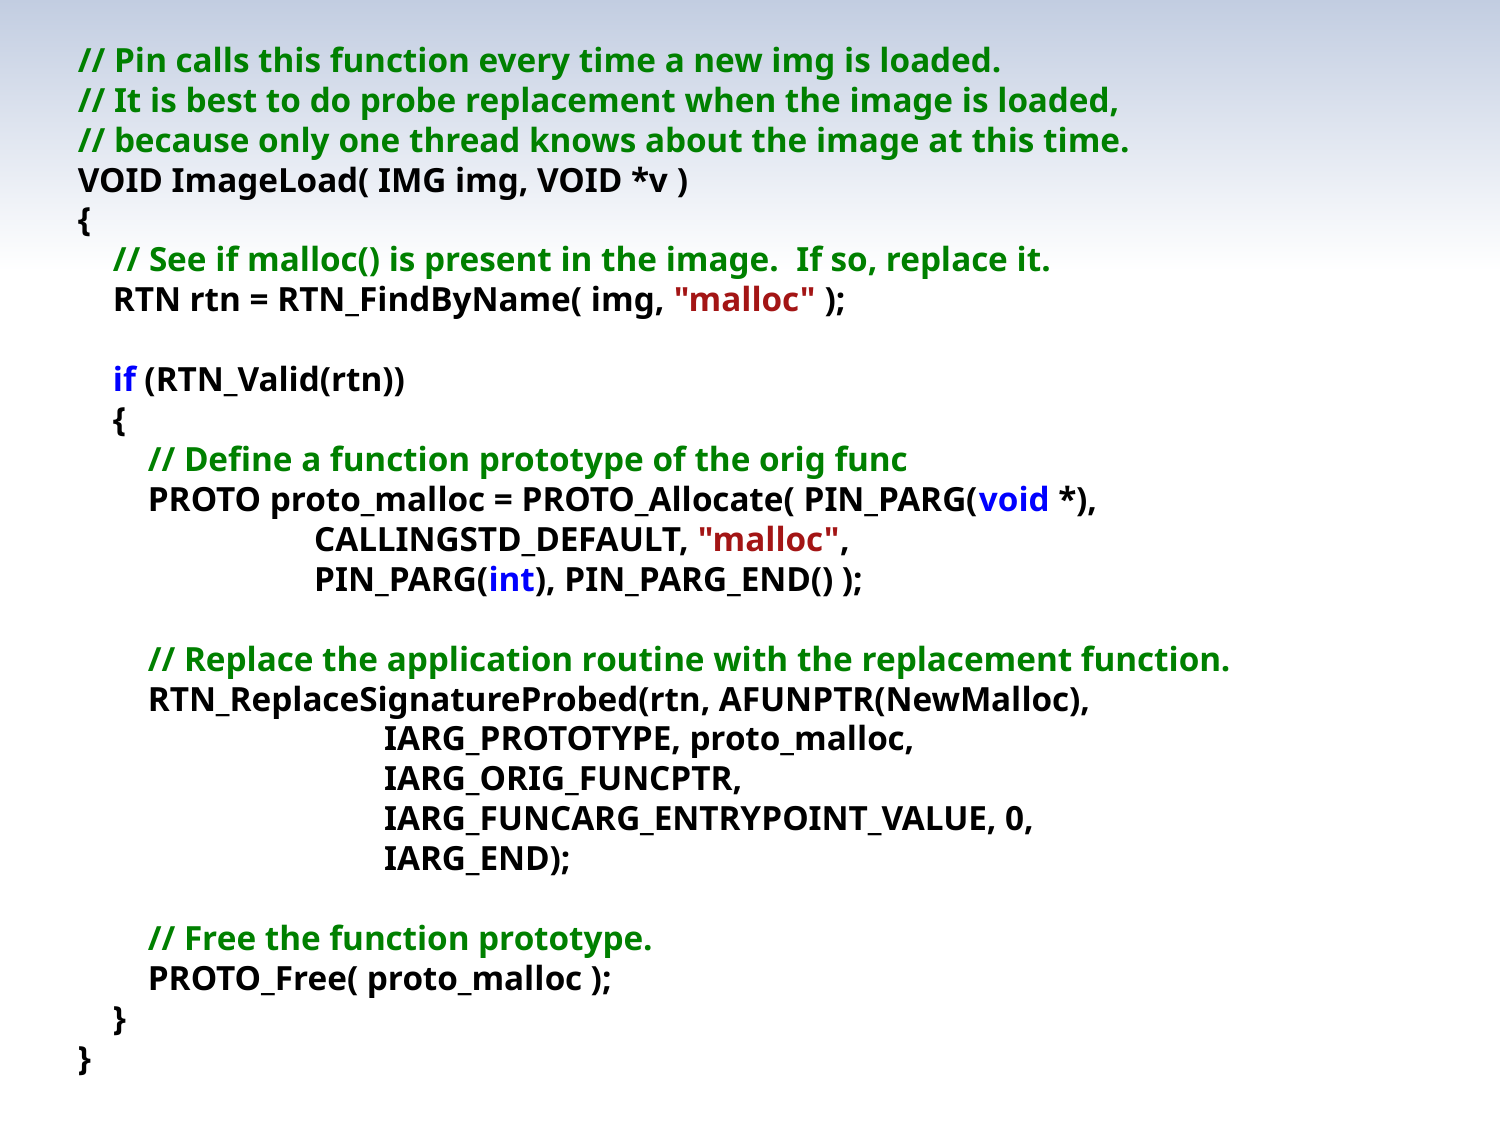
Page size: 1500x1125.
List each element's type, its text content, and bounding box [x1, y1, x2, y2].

text_box // Pin calls this function every time a new img is loaded. // It is best to do probe replacement when the image is loaded, // because only one thread knows about the image at this time. VOID ImageLoad( IMG img, VOID *v ) { // See if malloc() is present in the image. If so, replace it. RTN rtn = RTN_FindByName( img, "malloc" ); if (RTN_Valid(rtn)) { // Define a function prototype of the orig func PROTO proto_malloc = PROTO_Allocate( PIN_PARG(void *), CALLINGSTD_DEFAULT, "malloc", PIN_PARG(int), PIN_PARG_END() ); // Replace the application routine with the replacement function. RTN_ReplaceSignatureProbed(rtn, AFUNPTR(NewMalloc), IARG_PROTOTYPE, proto_malloc, IARG_ORIG_FUNCPTR, IARG_FUNCARG_ENTRYPOINT_VALUE, 0, IARG_END); // Free the function prototype. PROTO_Free( proto_malloc ); } } [63, 31, 1445, 1085]
